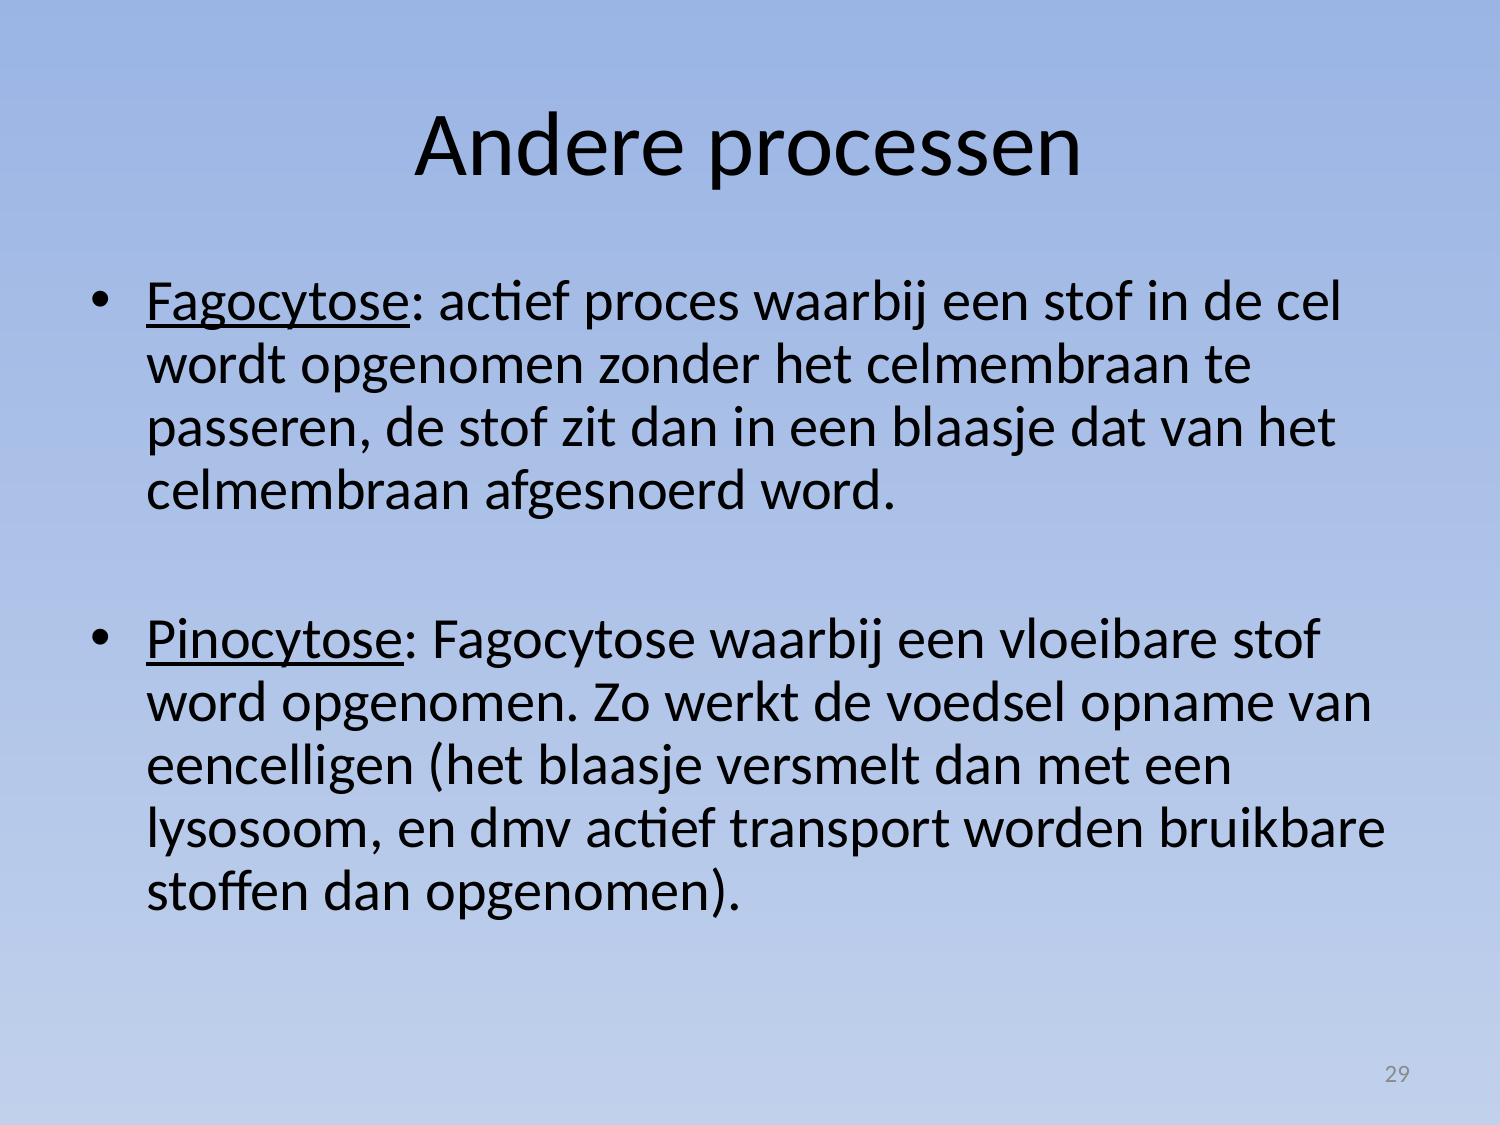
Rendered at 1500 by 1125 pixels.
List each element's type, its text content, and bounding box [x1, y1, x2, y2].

slide_number 29 [1074, 1042, 1425, 1103]
title Andere processen [75, 45, 1425, 233]
list Fagocytose: actief proces waarbij een stof in de cel wordt opgenomen zonder het celmembraan te passeren, de stof zit dan in een blaasje dat van het celmembraan afgesnoerd word. Pinocytose: Fagocytose waarbij een vloeibare stof word opgenomen. Zo werkt de voedsel opname van eencelligen (het blaasje versmelt dan met een lysosoom, en dmv actief transport worden bruikbare stoffen dan opgenomen). [75, 262, 1425, 1005]
